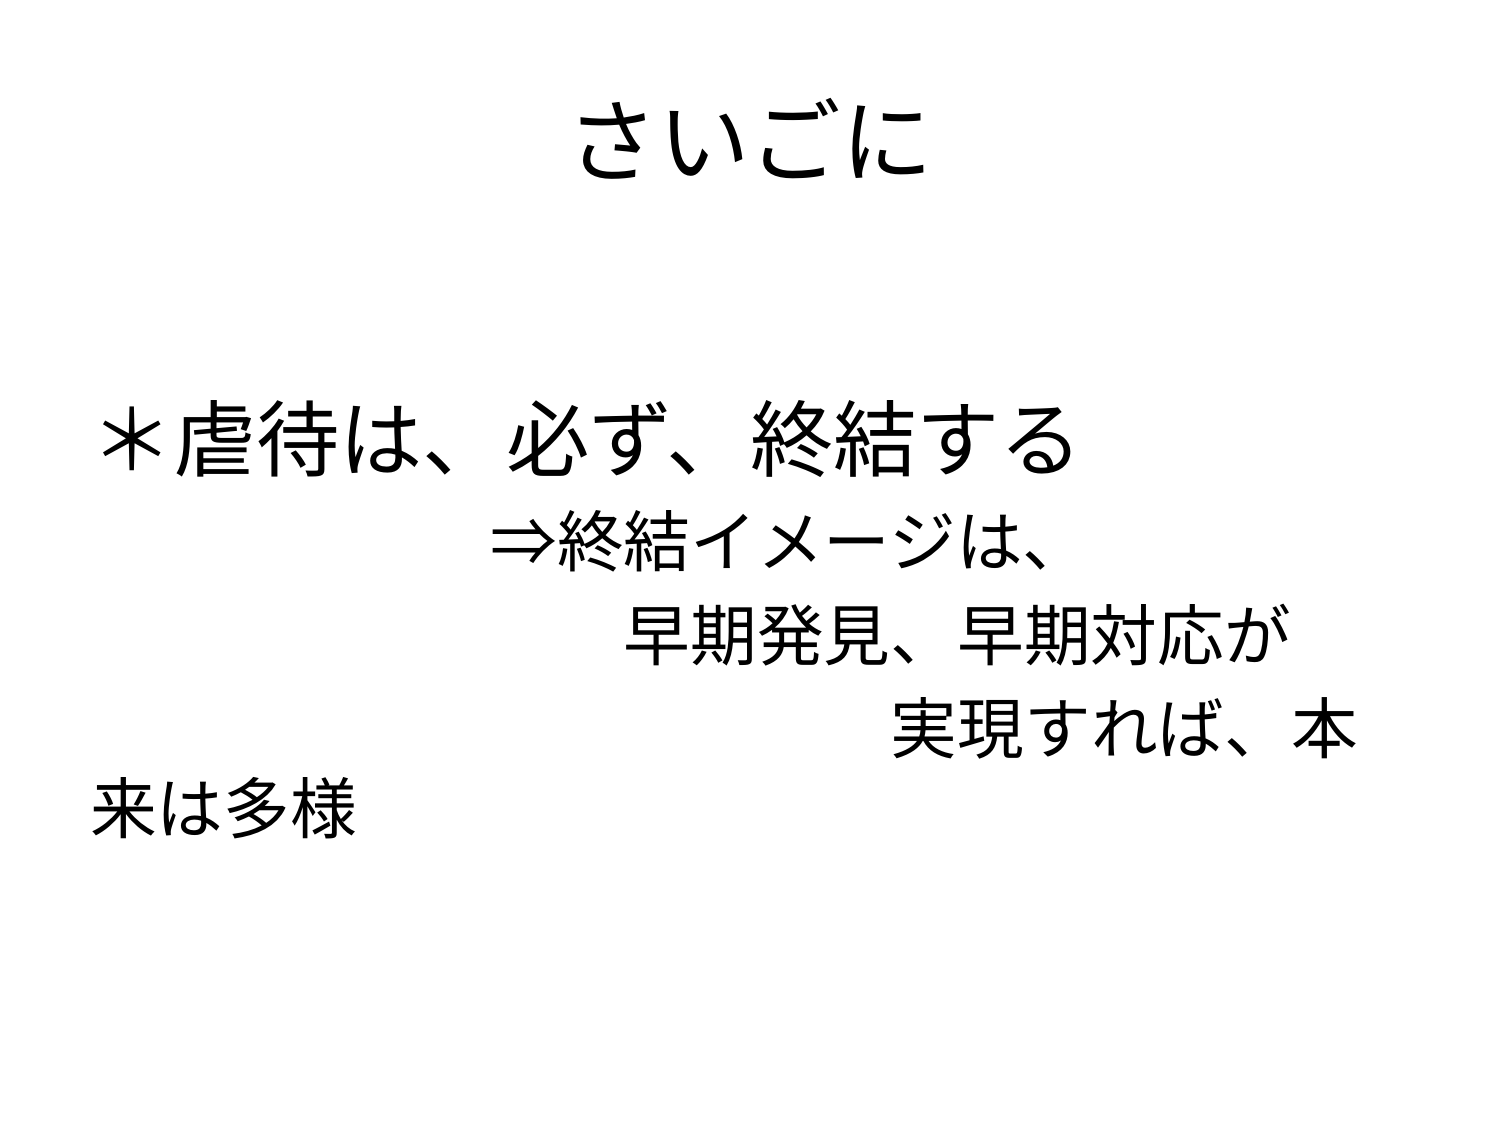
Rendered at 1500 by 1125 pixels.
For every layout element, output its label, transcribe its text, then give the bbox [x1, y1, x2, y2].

list ＊虐待は、必ず、終結する ⇒終結イメージは、 早期発見、早期対応が 実現すれば、本来は多様 [75, 262, 1425, 1005]
title さいごに [75, 45, 1425, 233]
